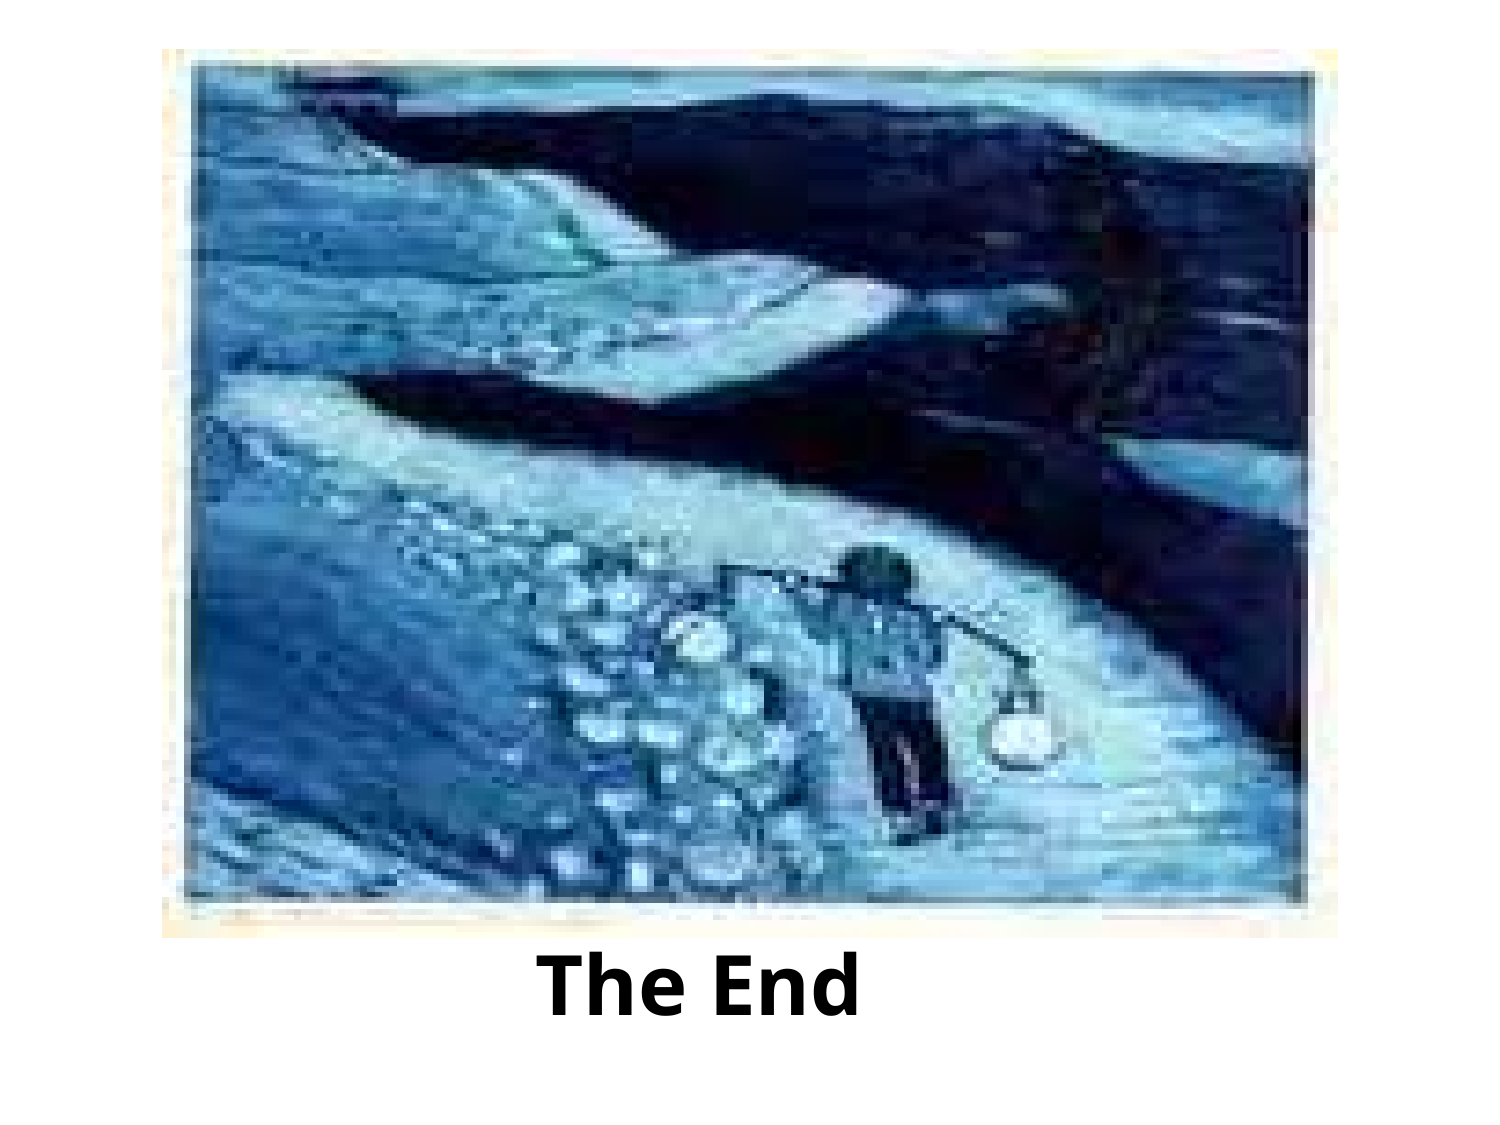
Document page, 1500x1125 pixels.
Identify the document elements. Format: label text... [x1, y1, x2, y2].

text_box The End [520, 948, 879, 1040]
picture [162, 49, 1338, 938]
